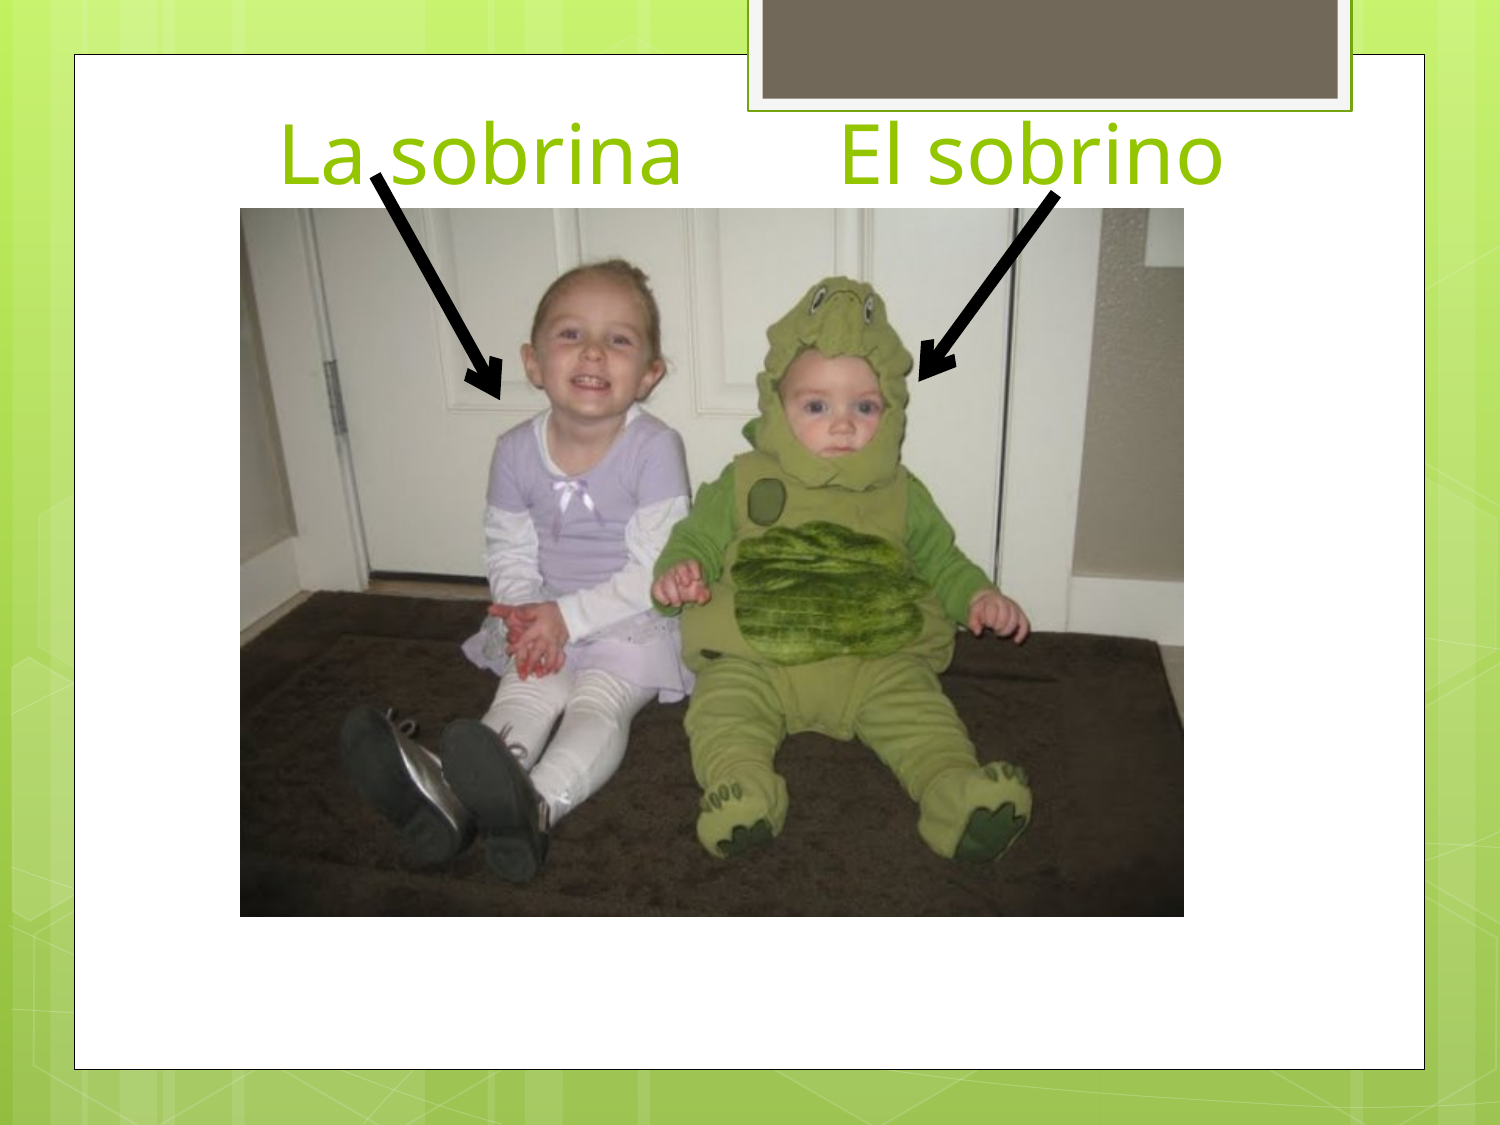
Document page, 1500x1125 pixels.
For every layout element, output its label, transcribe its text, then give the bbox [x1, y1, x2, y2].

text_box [918, 193, 1057, 382]
picture [239, 208, 1184, 917]
title La sobrina El sobrino [262, 21, 1500, 209]
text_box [374, 174, 501, 401]
